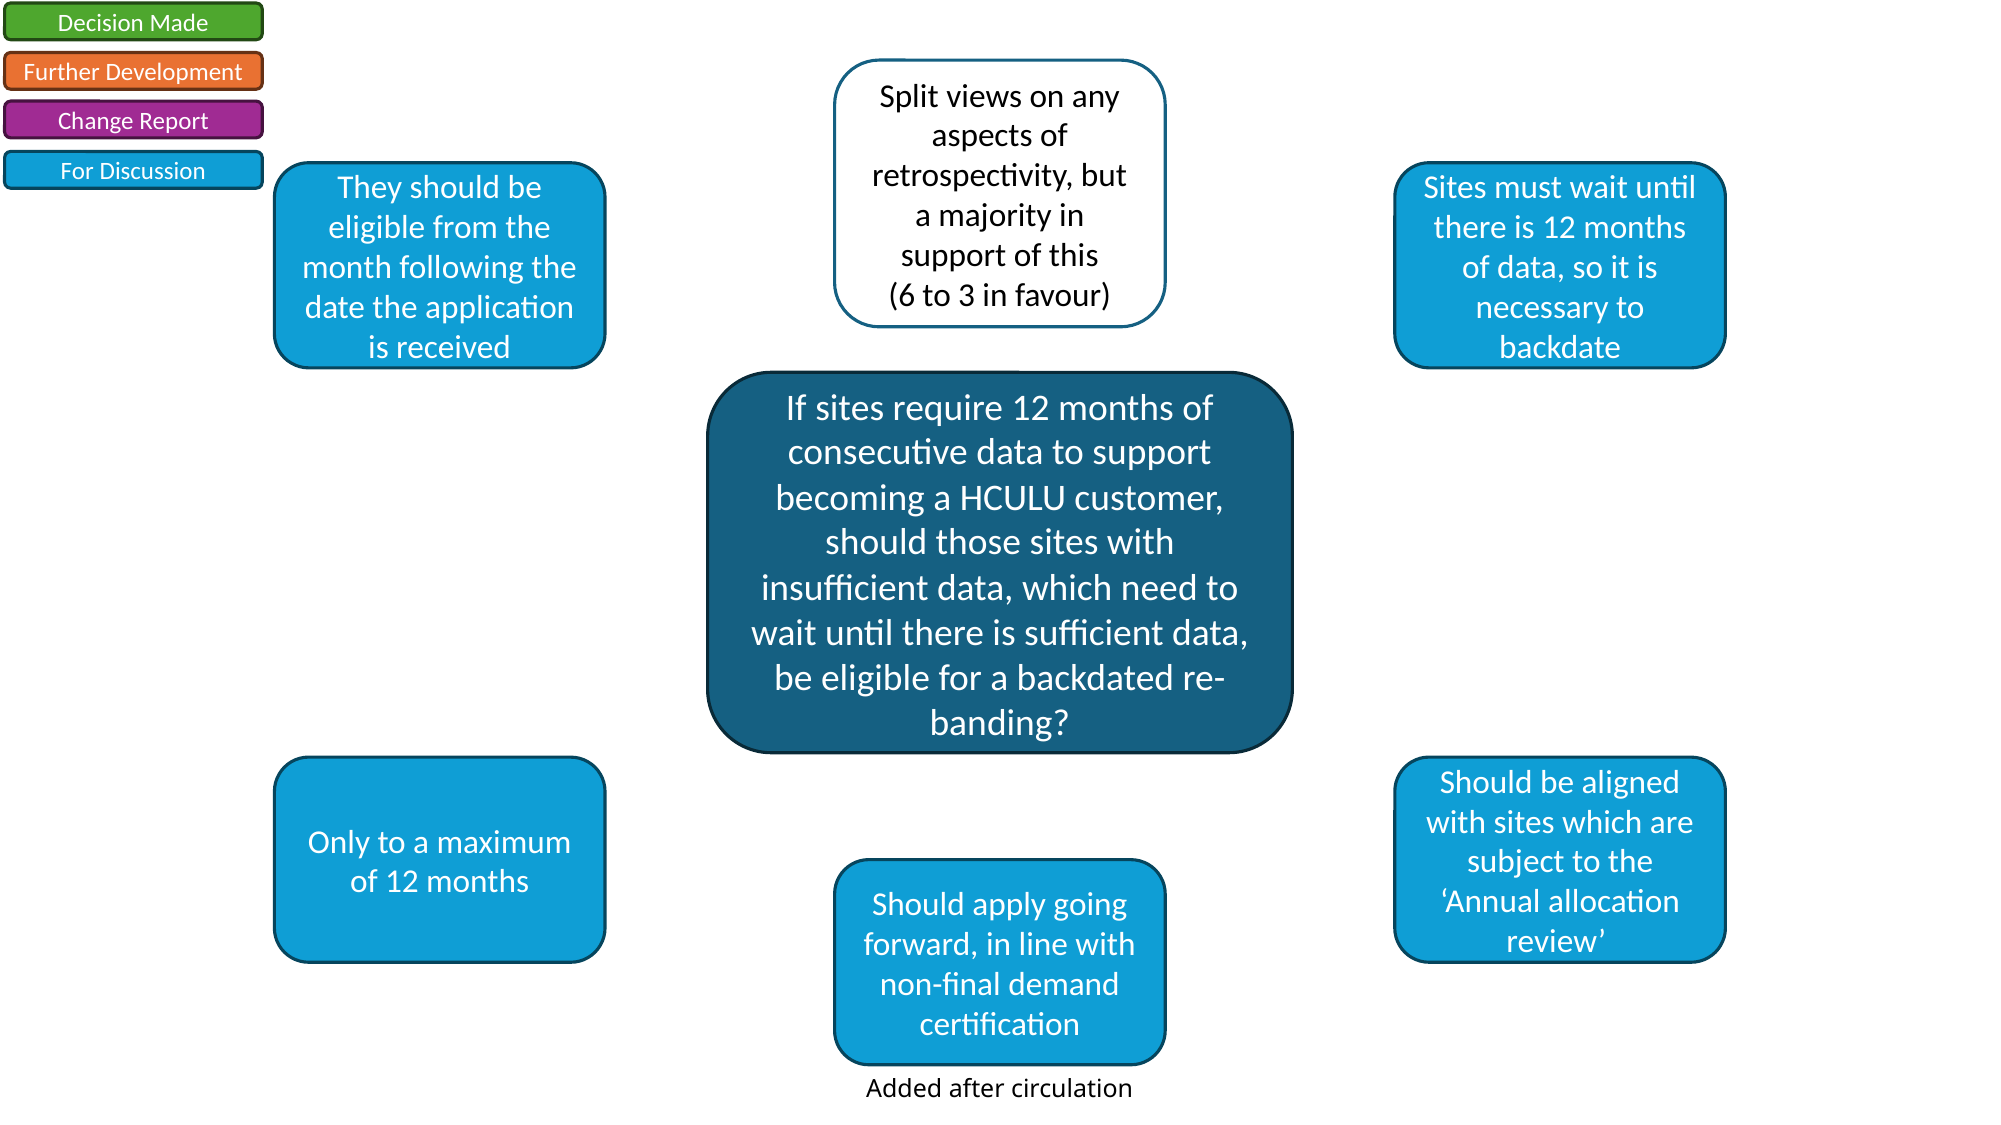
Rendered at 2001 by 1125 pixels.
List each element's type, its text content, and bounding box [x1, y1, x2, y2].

text_box Change Report [2, 99, 264, 140]
text_box Decision Made [2, 1, 264, 42]
text_box Added after circulation [834, 1064, 1166, 1110]
text_box Split views on any aspects of retrospectivity, but a majority in support of this (6 to 3 in favour) [833, 58, 1167, 329]
text_box They should be eligible from the month following the date the application is received [272, 161, 607, 370]
text_box Should be aligned with sites which are subject to the ‘Annual allocation review’ [1393, 755, 1727, 964]
text_box If sites require 12 months of consecutive data to support becoming a HCULU customer, should those sites with insufficient data, which need to wait until there is sufficient data, be eligible for a backdated re-banding? [706, 370, 1294, 755]
text_box Further Development [2, 50, 264, 91]
text_box For Discussion [2, 149, 264, 190]
text_box Should apply going forward, in line with non-final demand certification [833, 858, 1167, 1064]
text_box Only to a maximum of 12 months [272, 755, 607, 964]
text_box Sites must wait until there is 12 months of data, so it is necessary to backdate [1393, 161, 1727, 370]
